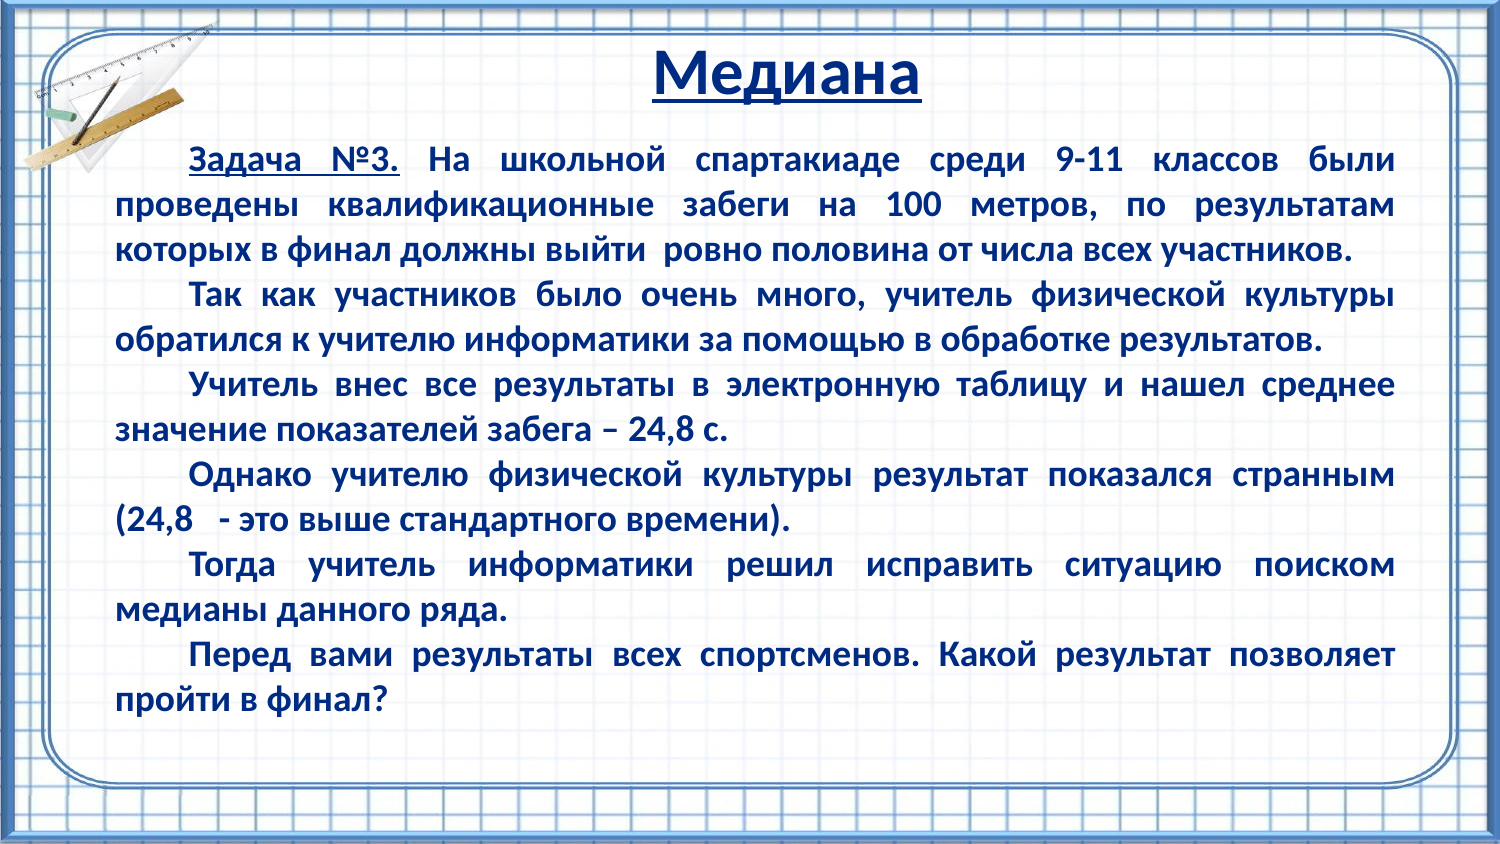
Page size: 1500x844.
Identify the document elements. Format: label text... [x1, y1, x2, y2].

text_box Задача №3. На школьной спартакиаде среди 9-11 классов были проведены квалификационные забеги на 100 метров, по результатам которых в финал должны выйти ровно половина от числа всех участников. Так как участников было очень много, учитель физической культуры обратился к учителю информатики за помощью в обработке результатов. Учитель внес все результаты в электронную таблицу и нашел среднее значение показателей забега – 24,8 с. Однако учителю физической культуры результат показался странным (24,8 - это выше стандартного времени). Тогда учитель информатики решил исправить ситуацию поиском медианы данного ряда. Перед вами результаты всех спортсменов. Какой результат позволяет пройти в финал? [100, 126, 1412, 727]
text_box Медиана [194, 20, 1306, 115]
picture [0, 0, 1500, 844]
